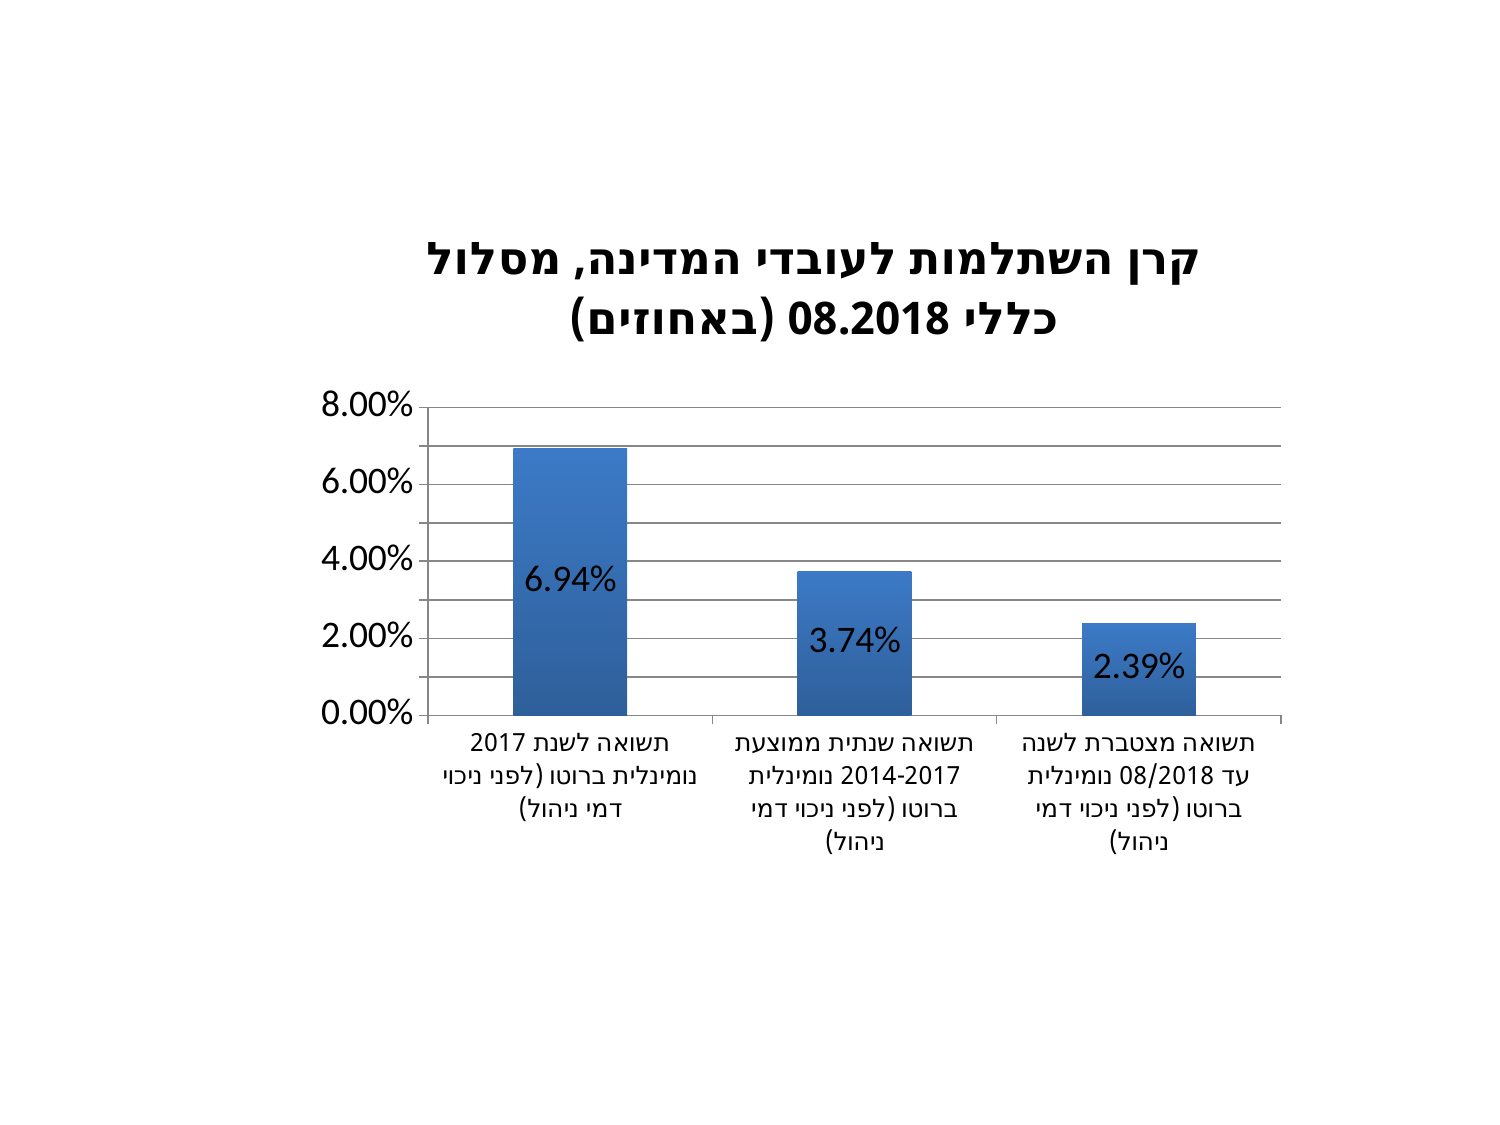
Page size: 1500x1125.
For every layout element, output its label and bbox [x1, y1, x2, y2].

chart [300, 207, 1302, 875]
